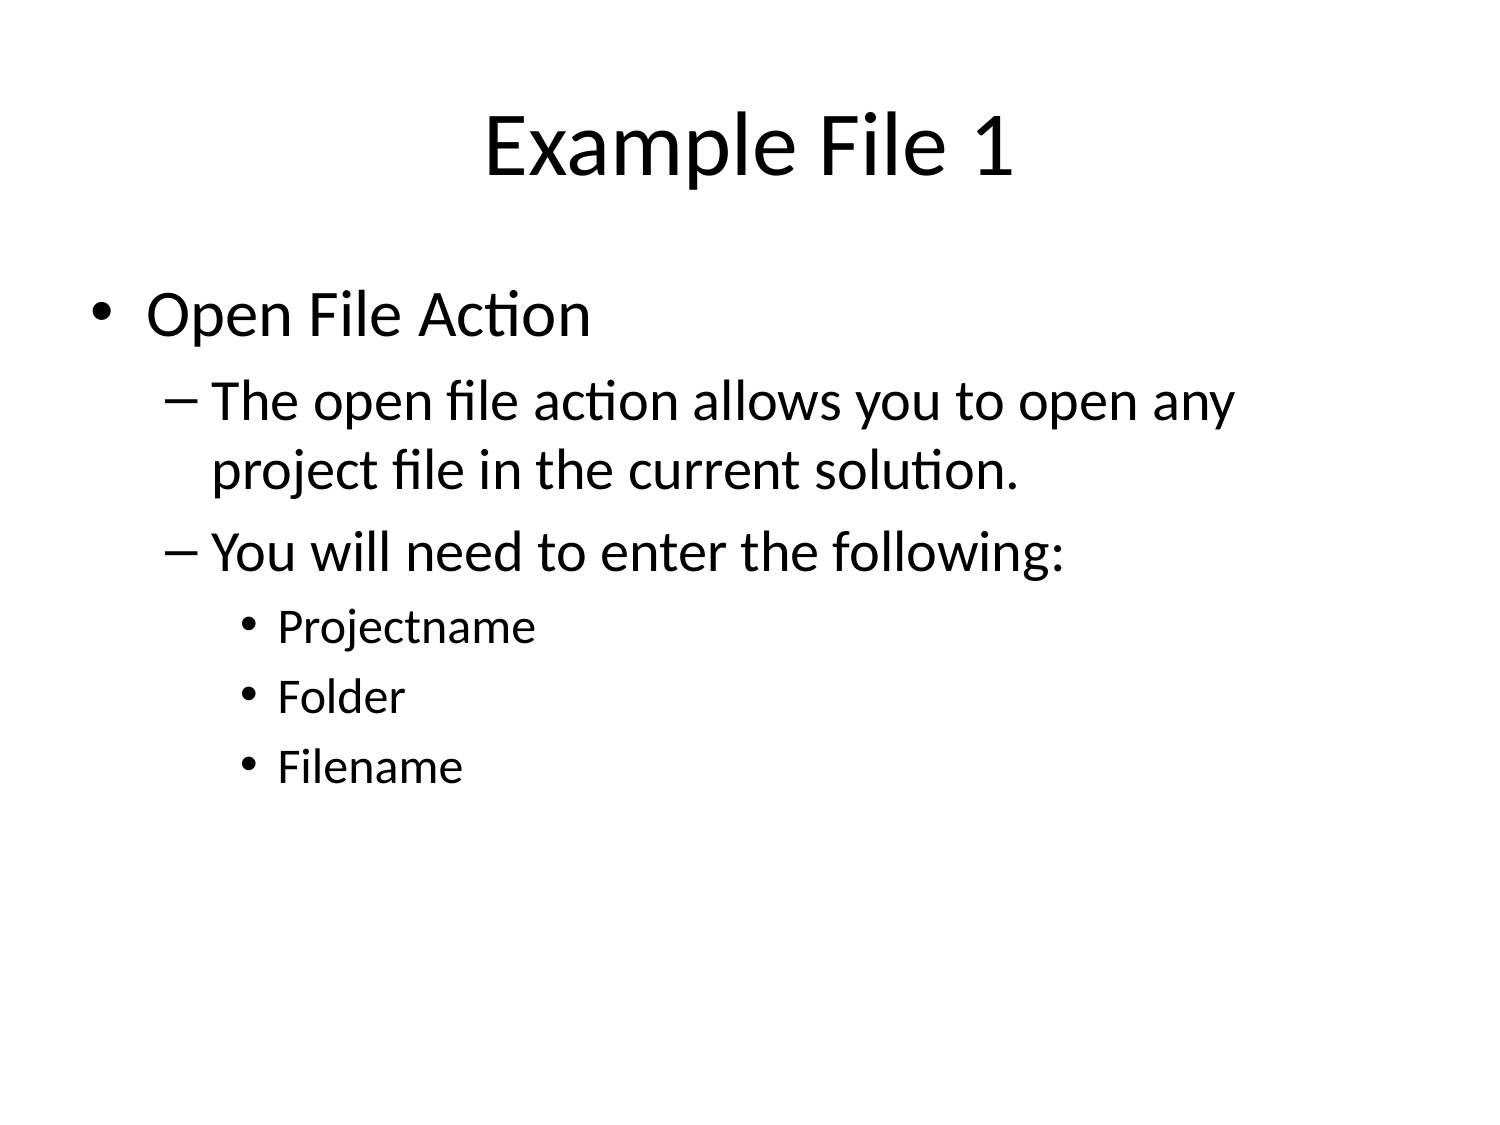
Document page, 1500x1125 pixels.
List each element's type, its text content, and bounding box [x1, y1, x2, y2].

list Open File Action The open file action allows you to open any project file in the current solution. You will need to enter the following: Projectname Folder Filename [75, 262, 1425, 1005]
title Example File 1 [75, 45, 1425, 233]
